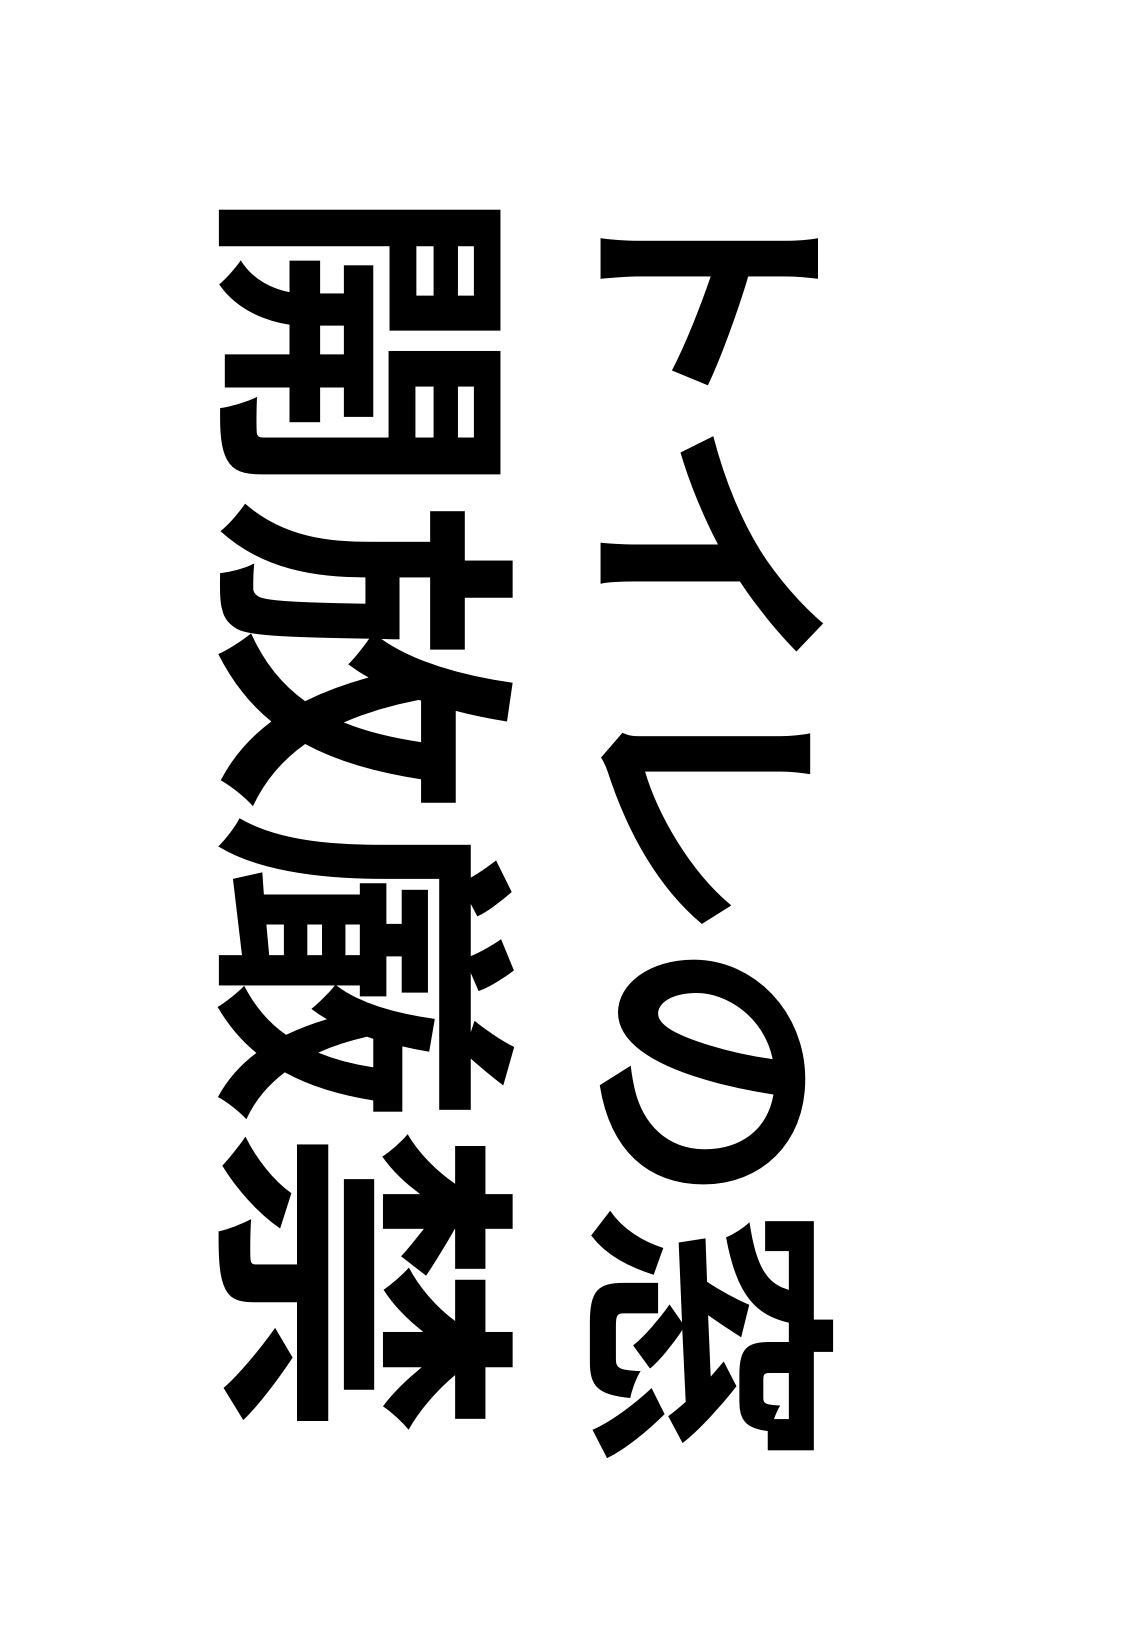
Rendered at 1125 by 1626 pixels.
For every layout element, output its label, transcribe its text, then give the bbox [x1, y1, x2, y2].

text_box トイレの窓 開放厳禁 [177, 0, 902, 1625]
